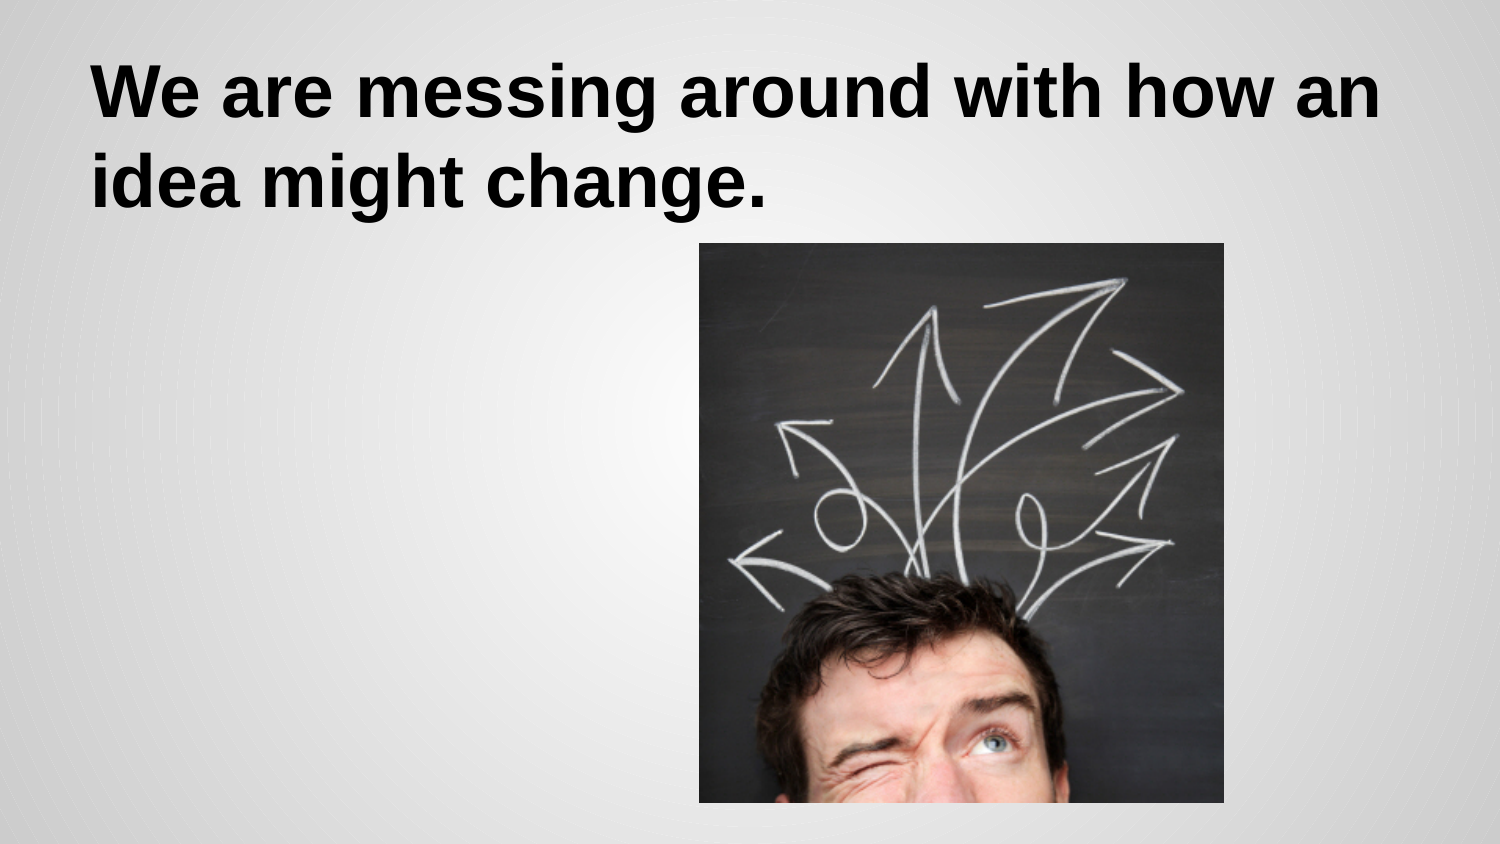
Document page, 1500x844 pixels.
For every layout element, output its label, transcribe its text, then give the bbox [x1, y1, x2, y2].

title We are messing around with how an idea might change. [75, 96, 1425, 238]
picture [699, 242, 1224, 803]
